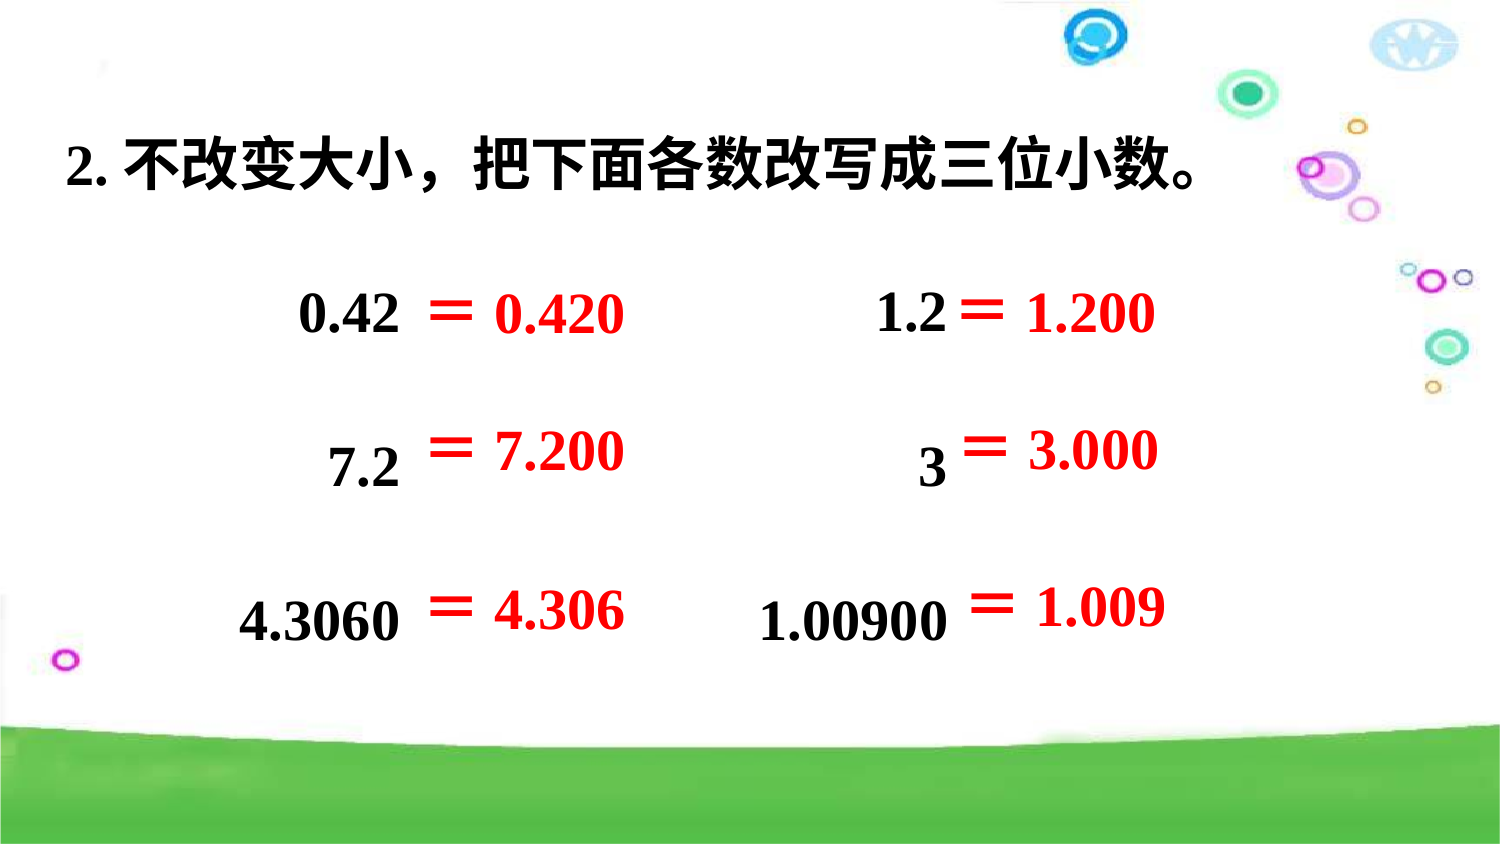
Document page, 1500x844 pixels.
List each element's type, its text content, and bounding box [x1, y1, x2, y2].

text_box ＝0.420 [407, 268, 641, 354]
text_box ＝1.200 [938, 266, 1172, 352]
text_box 2.不改变大小，把下面各数改写成三位小数。 [49, 119, 1278, 205]
text_box 0.42 7.2 4.3060 [222, 259, 416, 660]
text_box 1.2 3 1.00900 [728, 274, 964, 660]
picture [0, 0, 1500, 844]
text_box ＝7.200 [407, 404, 641, 490]
text_box ＝1.009 [948, 560, 1182, 646]
text_box ＝3.000 [940, 403, 1175, 489]
text_box ＝4.306 [407, 563, 641, 649]
